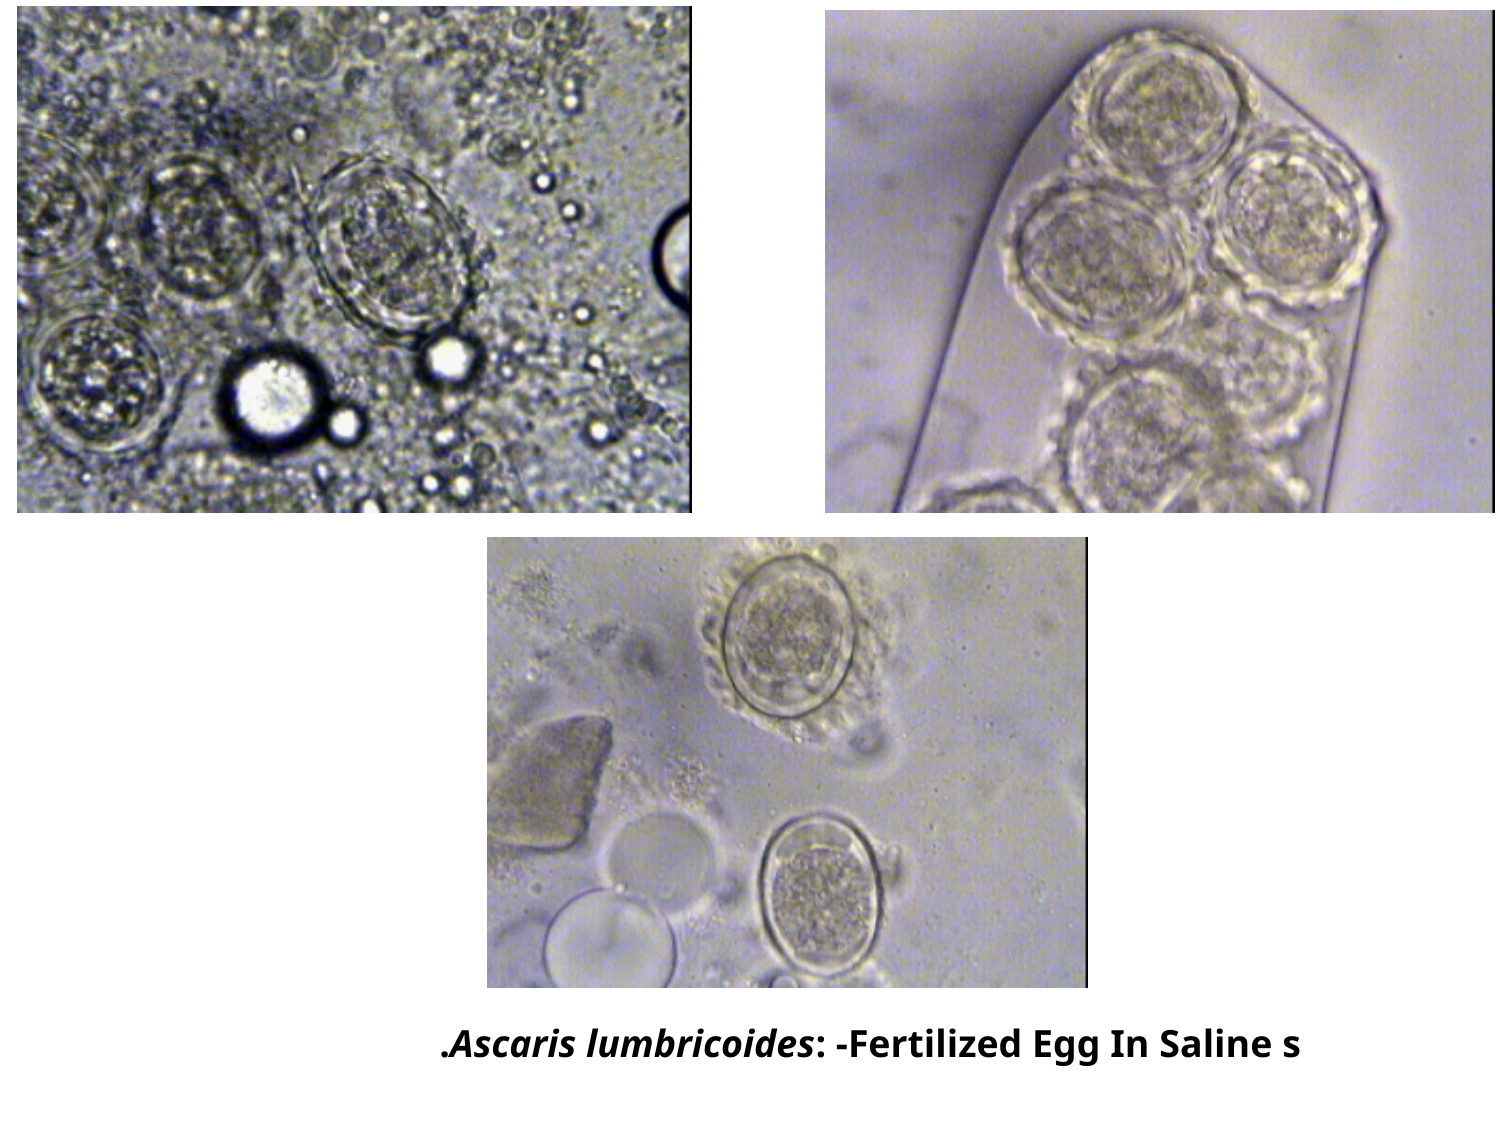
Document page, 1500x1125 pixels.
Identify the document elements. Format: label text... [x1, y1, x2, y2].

picture [17, 6, 693, 513]
picture [487, 537, 1088, 988]
text_box Ascaris lumbricoides: -Fertilized Egg In Saline s. [249, 1012, 1500, 1073]
picture [824, 9, 1495, 513]
